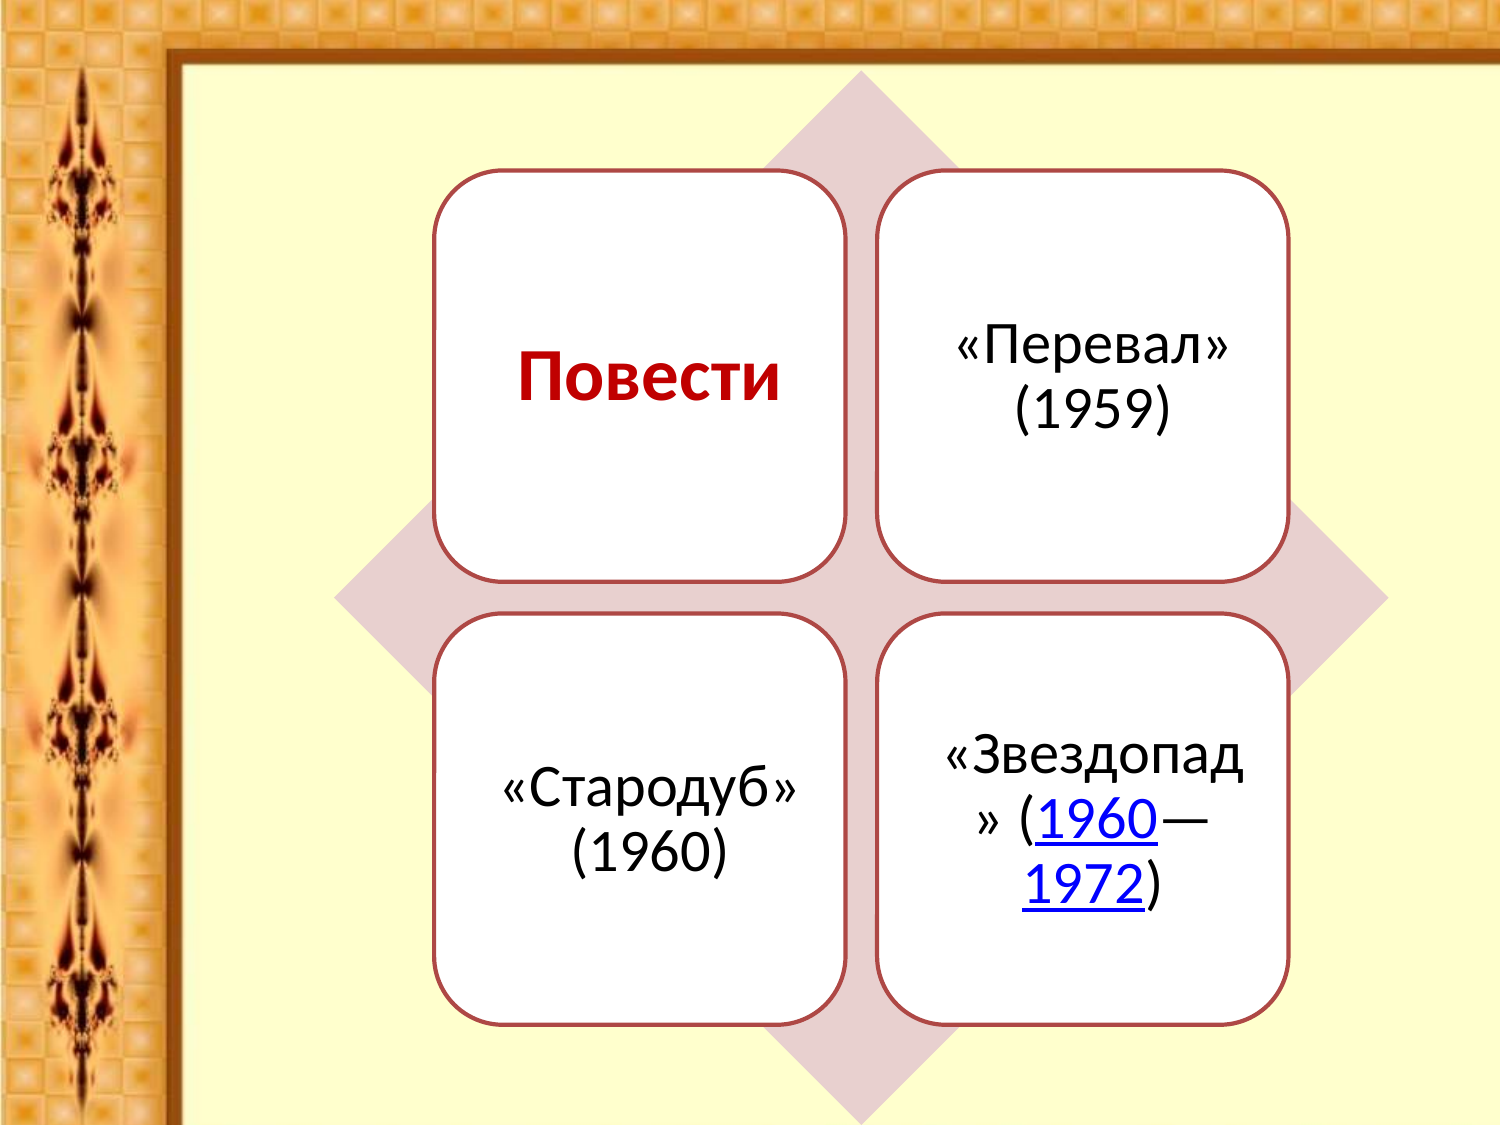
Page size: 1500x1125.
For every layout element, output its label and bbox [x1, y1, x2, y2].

text_box [175, 70, 1500, 1125]
picture [0, 0, 1500, 1125]
